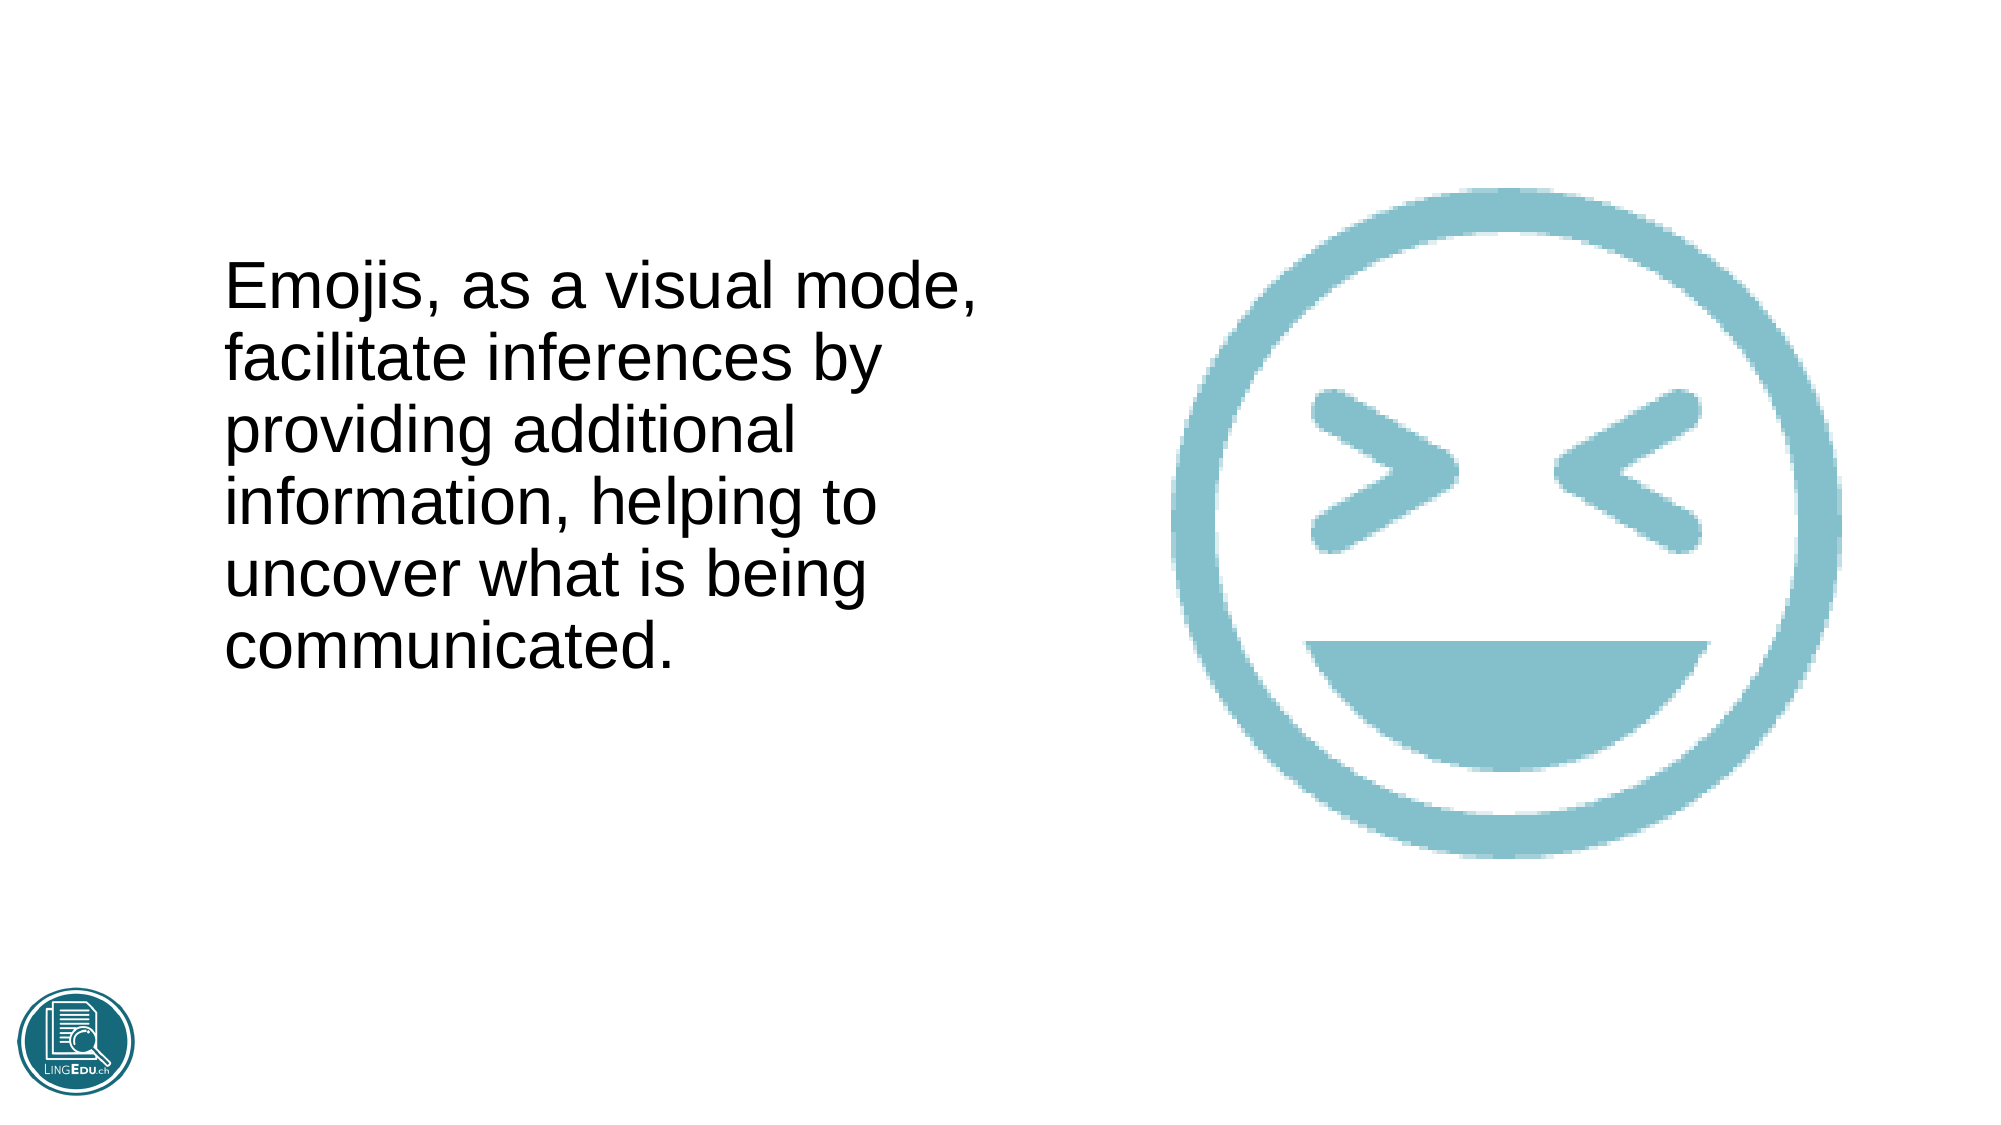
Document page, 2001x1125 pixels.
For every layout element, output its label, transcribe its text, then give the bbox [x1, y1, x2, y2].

picture [1089, 106, 1925, 942]
picture [17, 987, 135, 1096]
list Emojis, as a visual mode, facilitate inferences by providing additional information, helping to uncover what is being communicated. [209, 243, 1015, 831]
